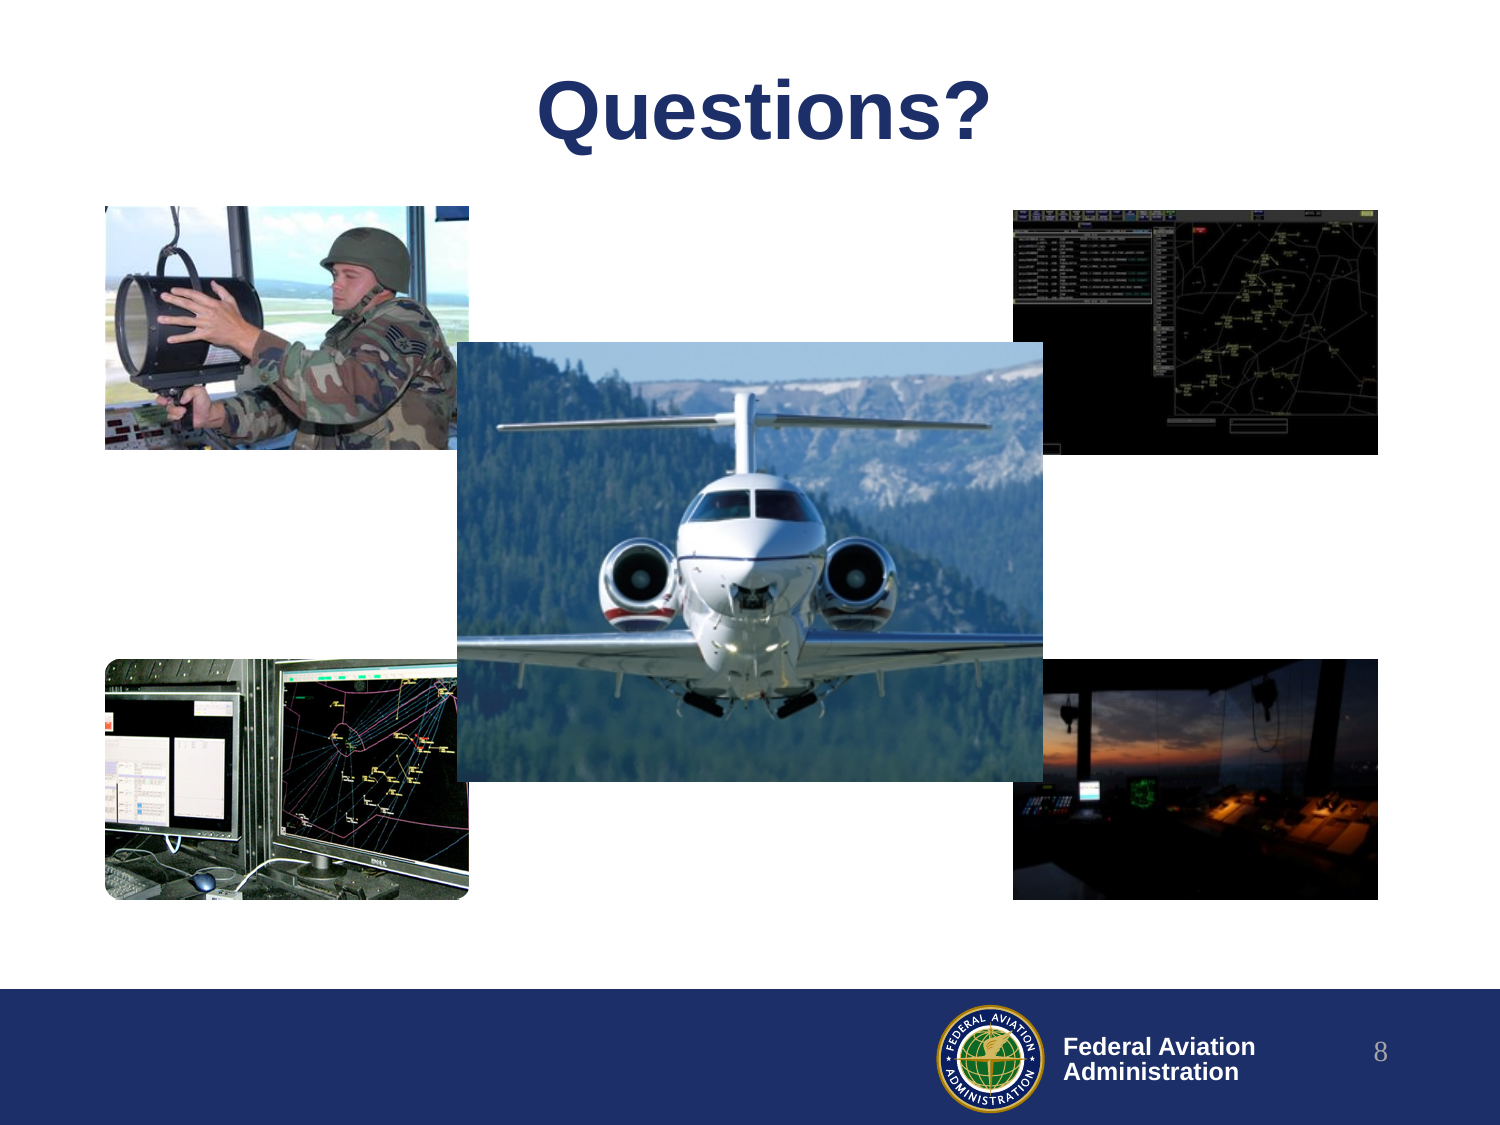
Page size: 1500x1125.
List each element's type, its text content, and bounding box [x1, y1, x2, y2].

picture [104, 205, 1378, 901]
slide_number 8 [1091, 1025, 1404, 1100]
title Questions? [70, 56, 1461, 157]
